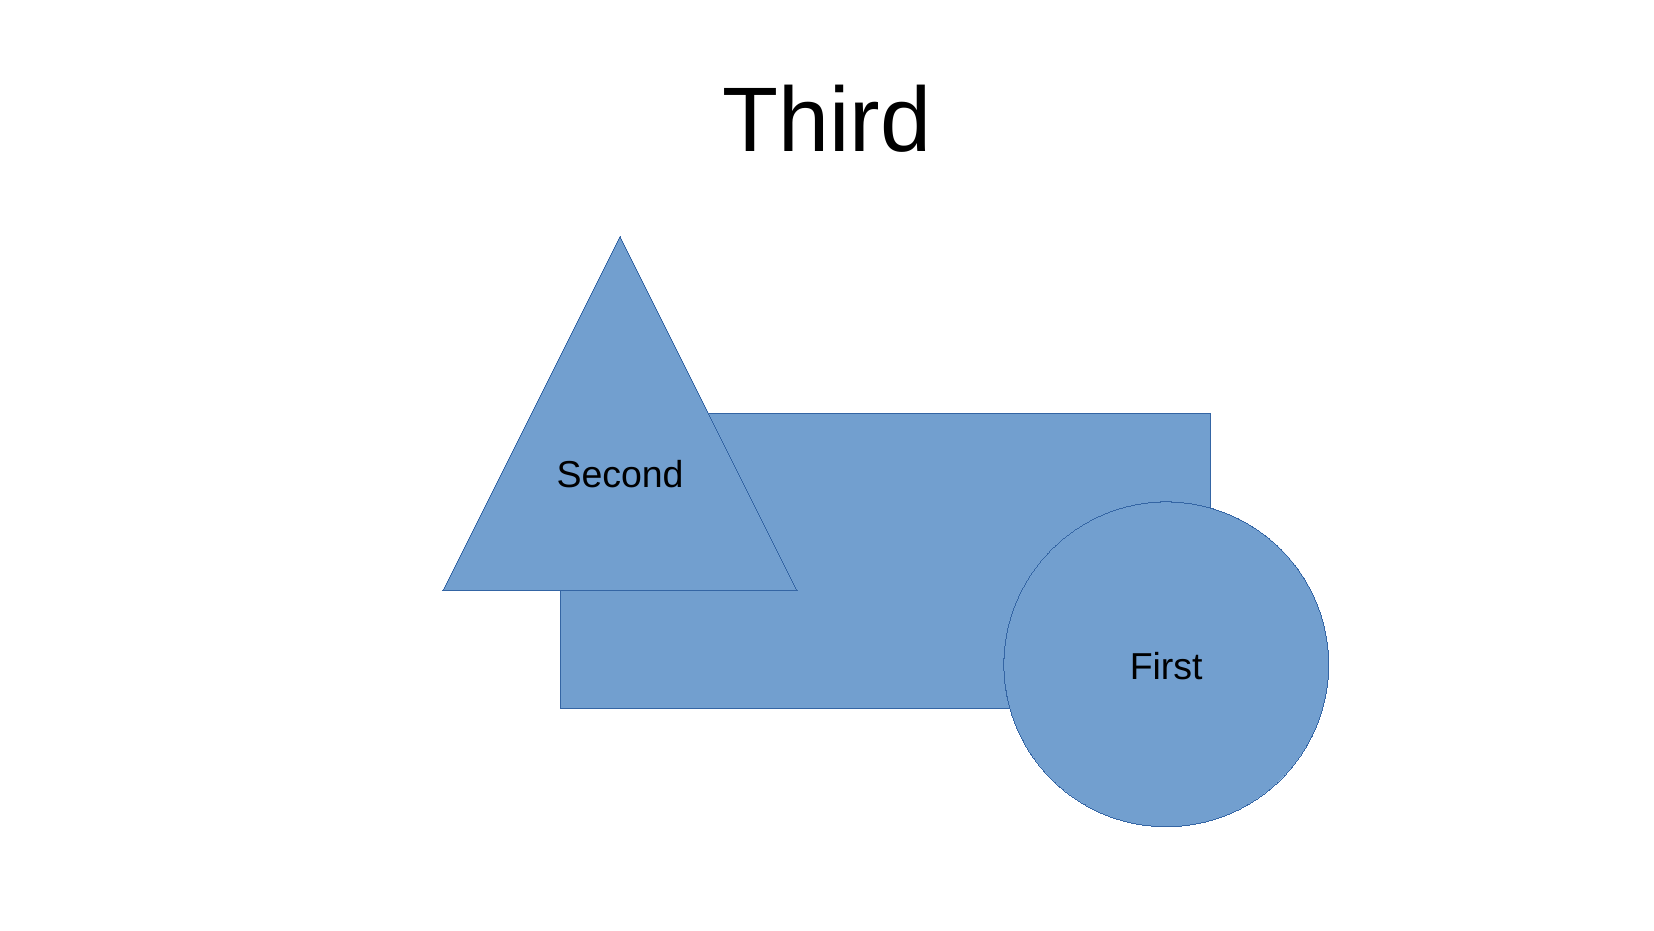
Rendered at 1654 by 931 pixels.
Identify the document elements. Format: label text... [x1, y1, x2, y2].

text_box First [1003, 501, 1329, 827]
text_box Second [442, 236, 798, 591]
title Third [82, 37, 1571, 193]
text_box [560, 413, 1211, 709]
